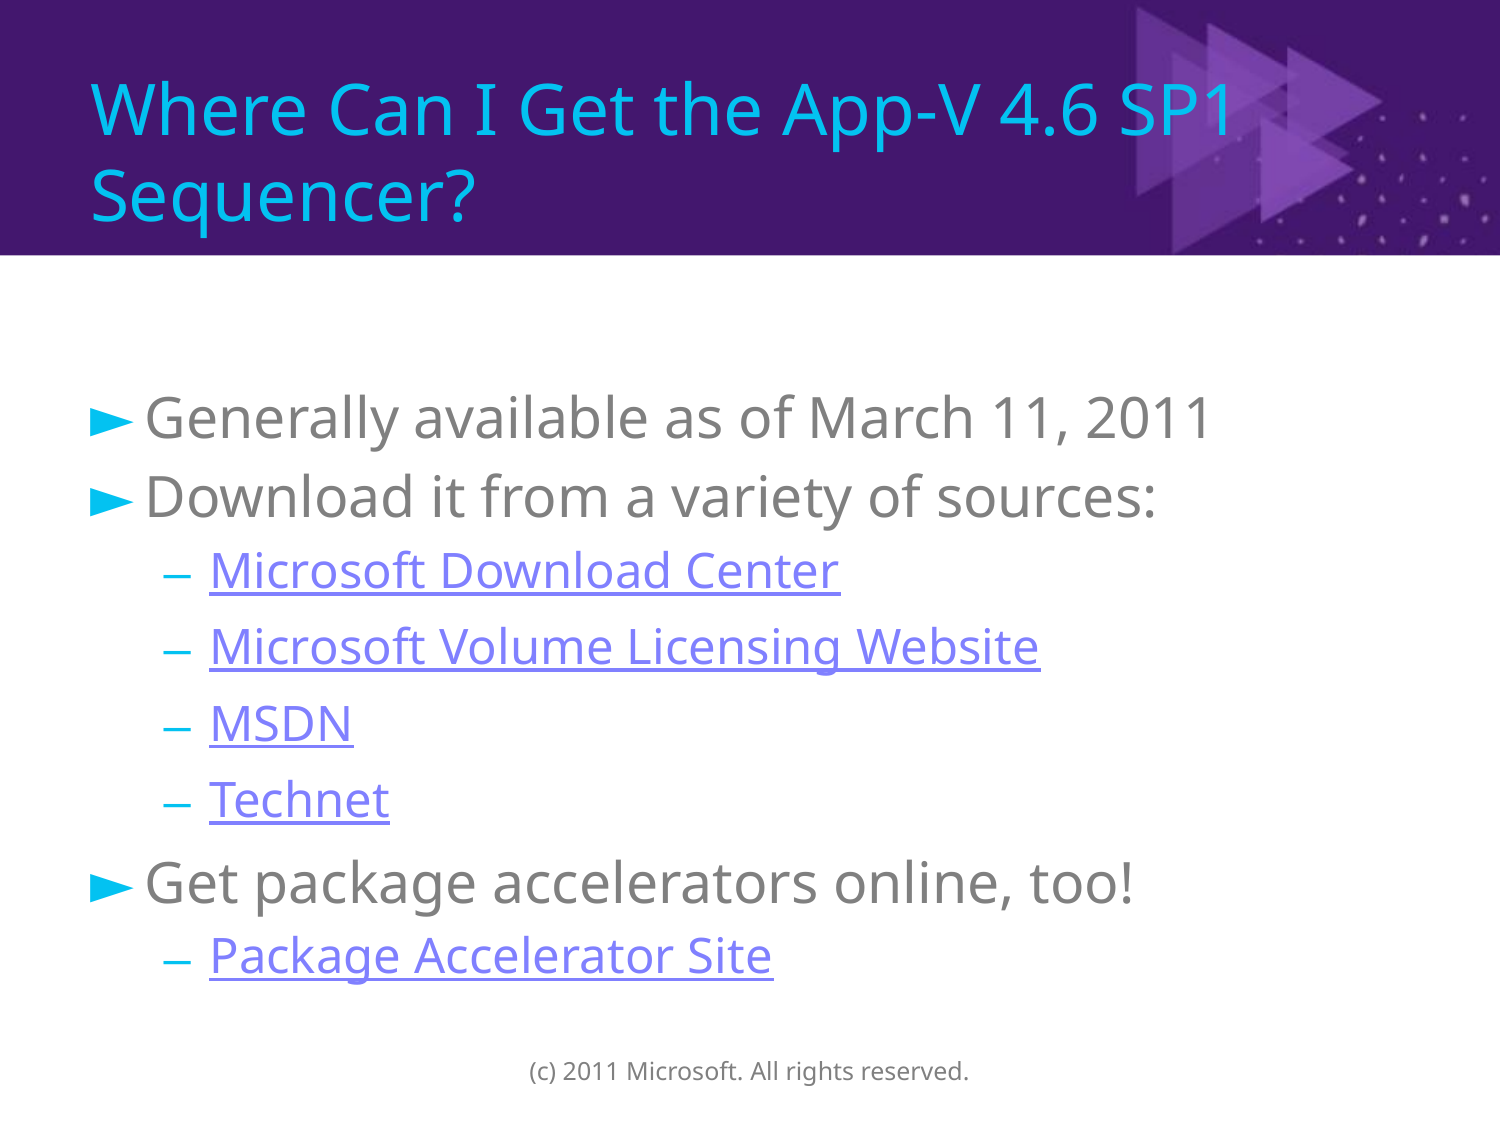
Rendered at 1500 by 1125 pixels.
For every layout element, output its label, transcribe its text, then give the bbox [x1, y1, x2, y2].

picture [0, 0, 1500, 255]
title Where Can I Get the App-V 4.6 SP1 Sequencer? [75, 56, 1425, 244]
footer (c) 2011 Microsoft. All rights reserved. [512, 1042, 988, 1103]
list Generally available as of March 11, 2011 Download it from a variety of sources: Microsoft Download Center Microsoft Volume Licensing Website MSDN Technet Get package accelerators online, too! Package Accelerator Site [75, 373, 1425, 1005]
